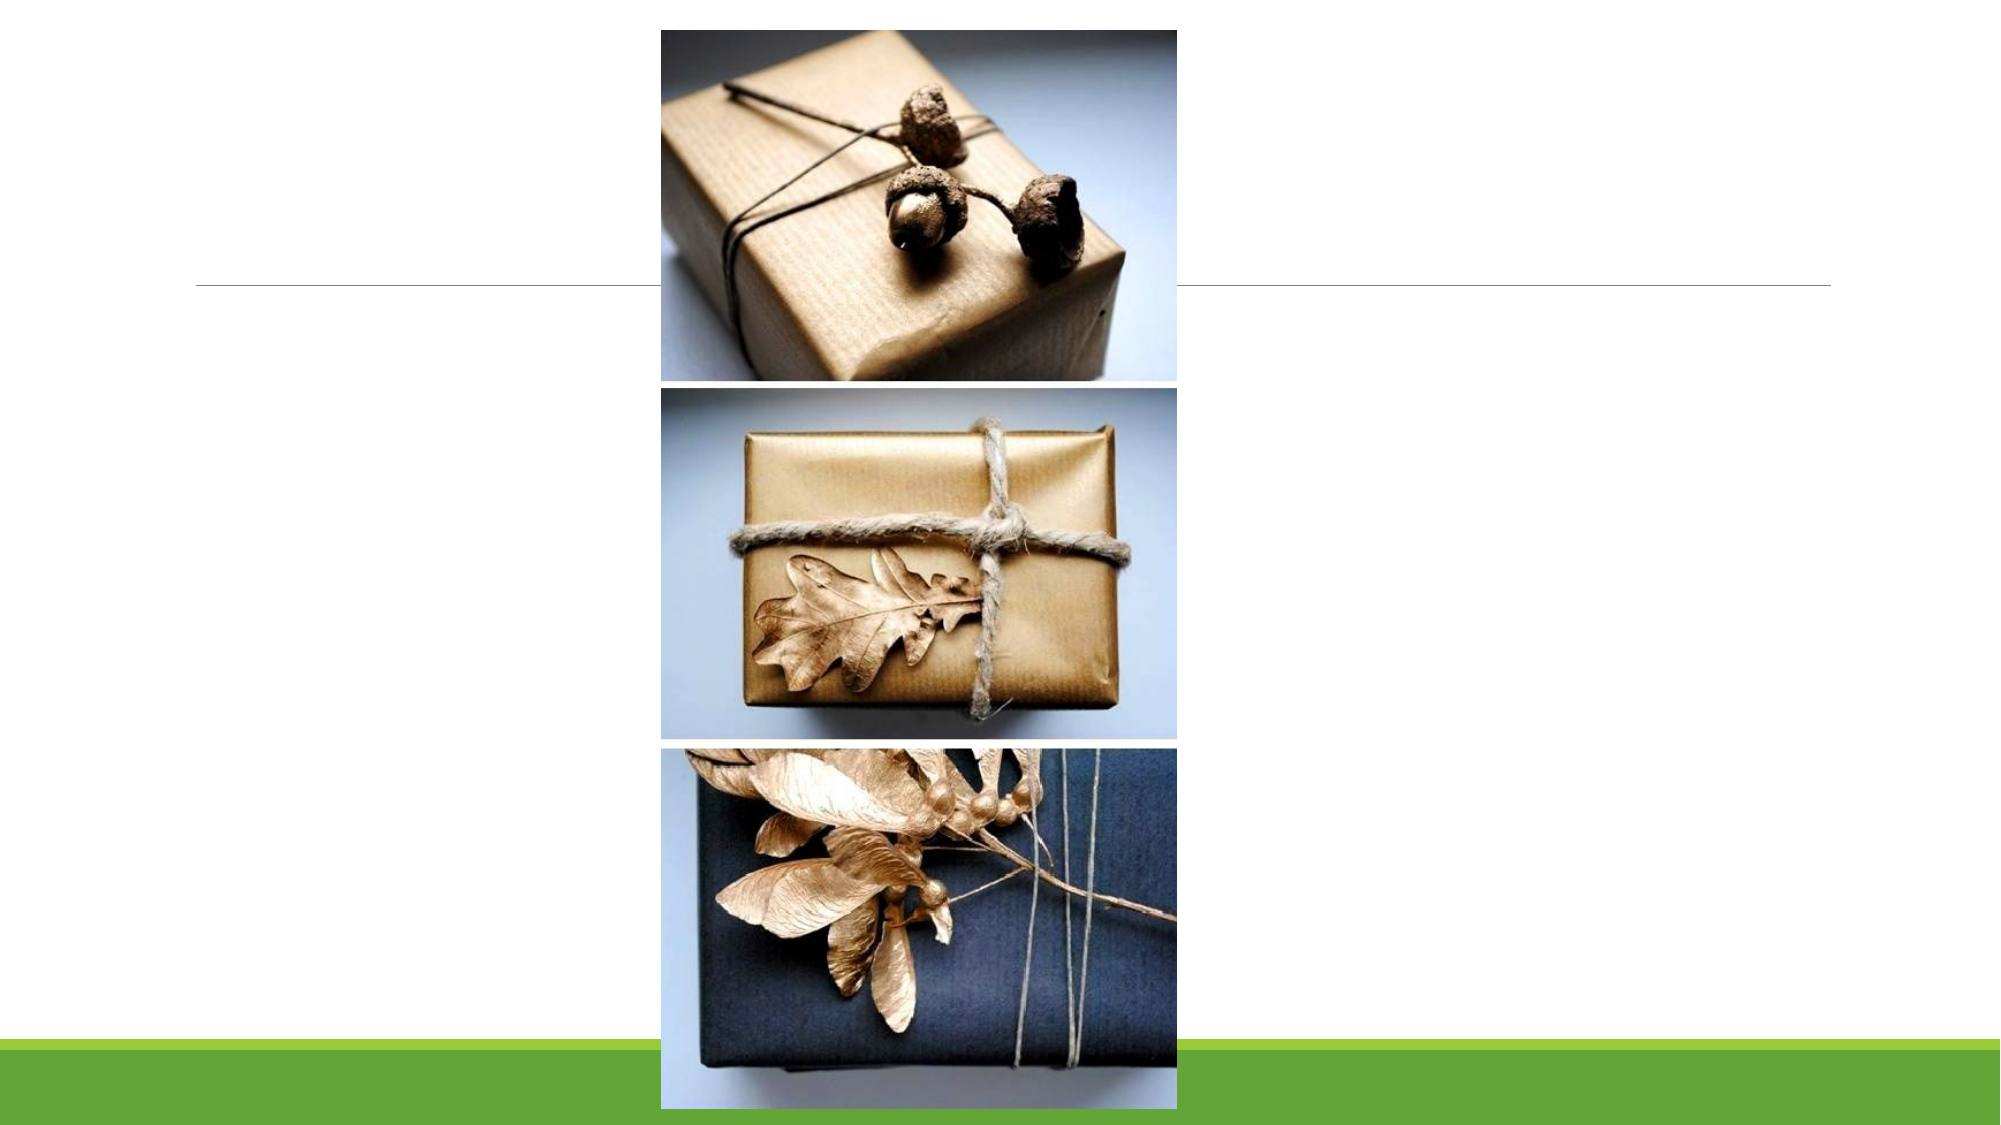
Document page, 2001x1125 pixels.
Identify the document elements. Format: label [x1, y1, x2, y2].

list [660, 29, 1178, 1110]
